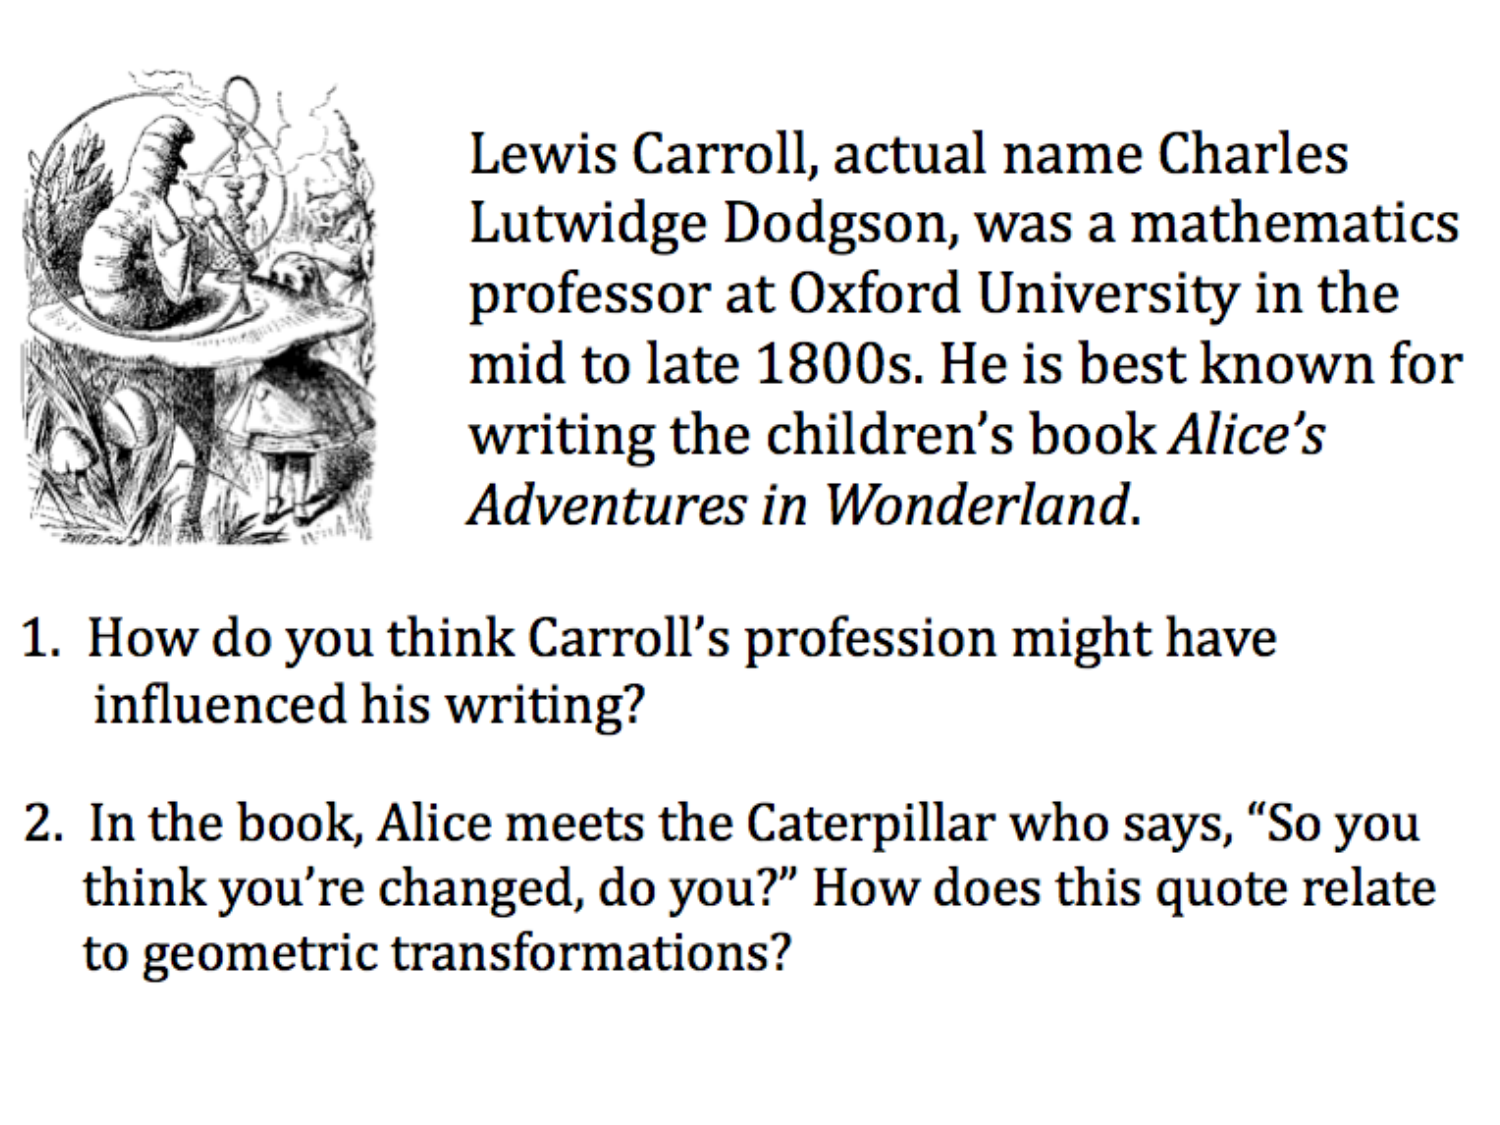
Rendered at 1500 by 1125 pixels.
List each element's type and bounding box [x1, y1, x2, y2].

picture [0, 47, 1500, 1007]
